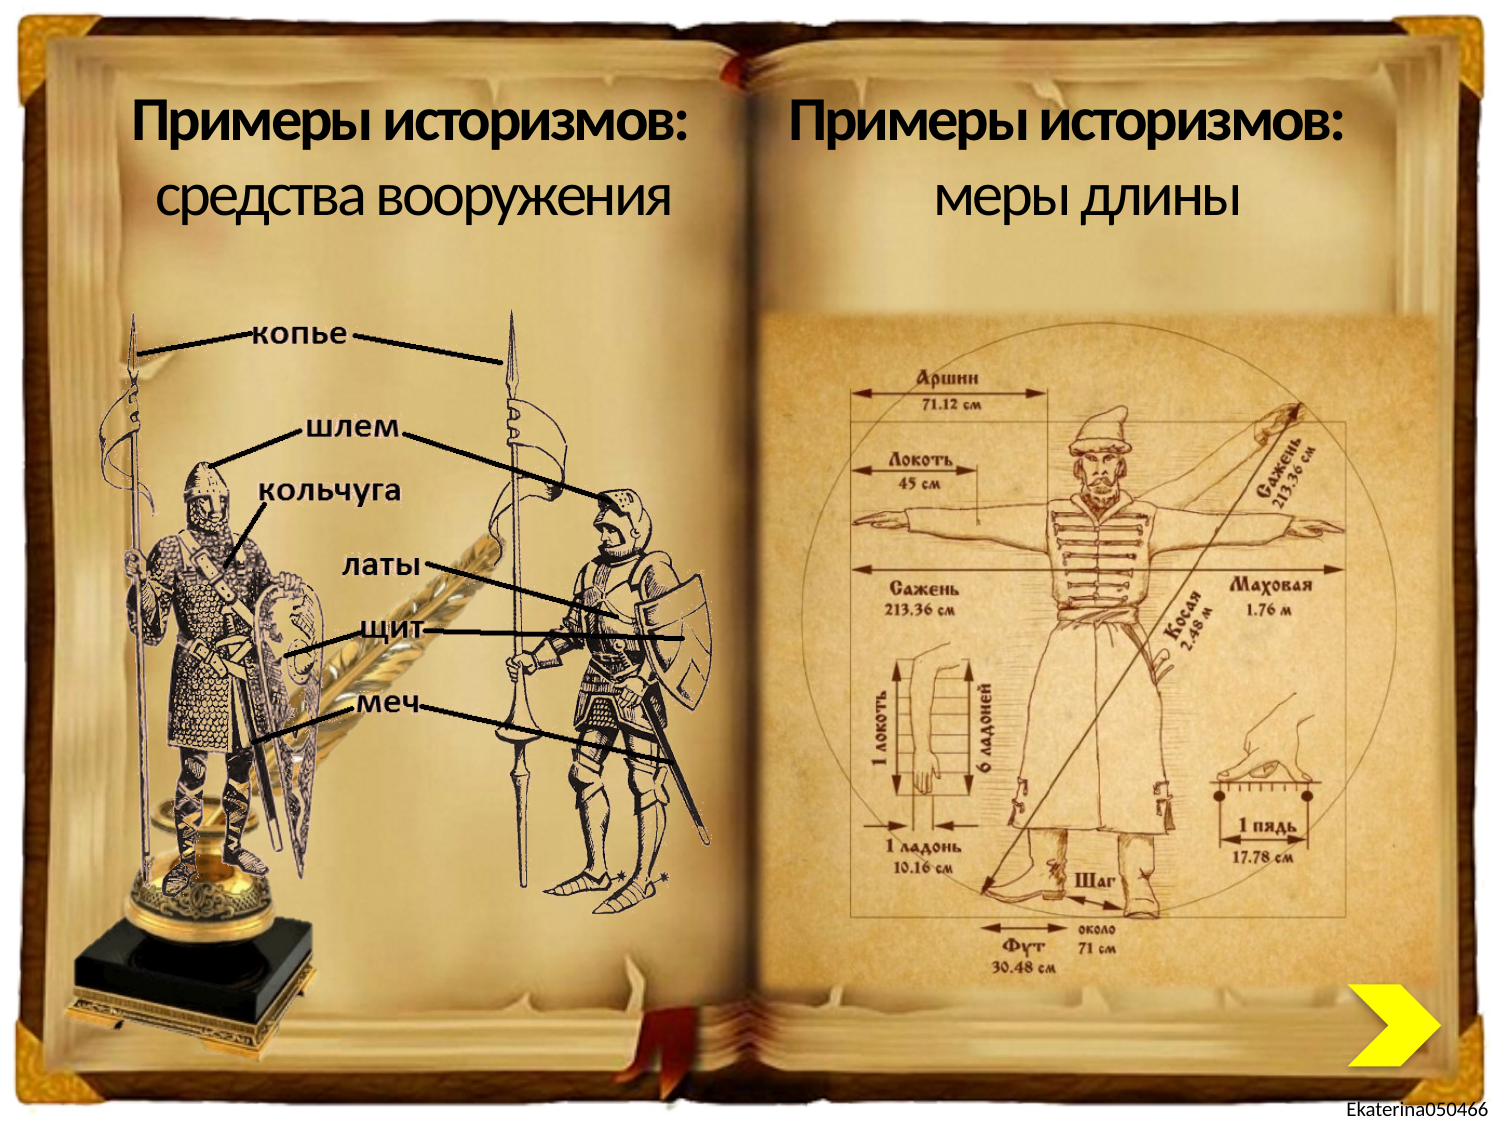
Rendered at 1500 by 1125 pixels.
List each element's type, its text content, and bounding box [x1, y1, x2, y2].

picture [0, 0, 1500, 1125]
text_box Примеры историзмов: средства вооружения [117, 70, 739, 235]
text_box Примеры историзмов: меры длины [773, 70, 1418, 235]
text_box [1345, 1005, 1444, 1069]
